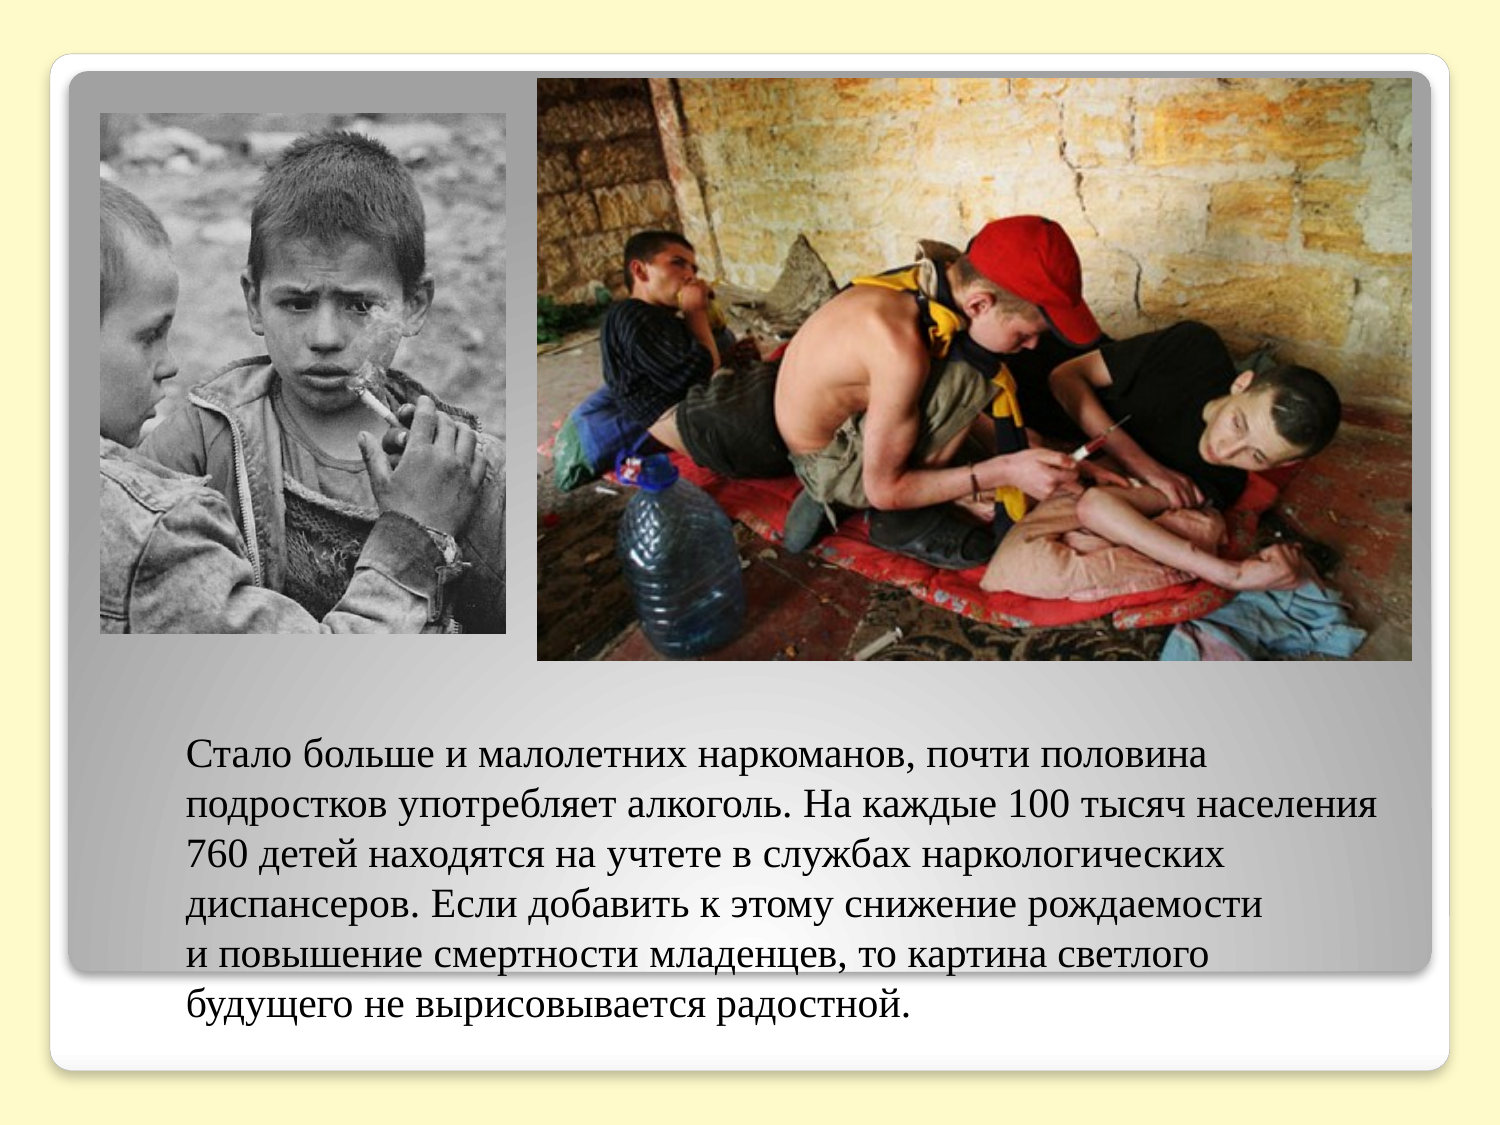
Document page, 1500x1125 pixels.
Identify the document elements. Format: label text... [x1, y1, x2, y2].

picture [537, 77, 1412, 662]
text_box Стало больше и малолетних наркоманов, почти половина подростков употребляет алкоголь. На каждые 100 тысяч населения 760 детей находятся на учтете в службах наркологических диспансеров. Если добавить к этому снижение рождаемости и повышение смертности младенцев, то картина светлого будущего не вырисовывается радостной. [171, 716, 1412, 1036]
picture [100, 113, 506, 634]
